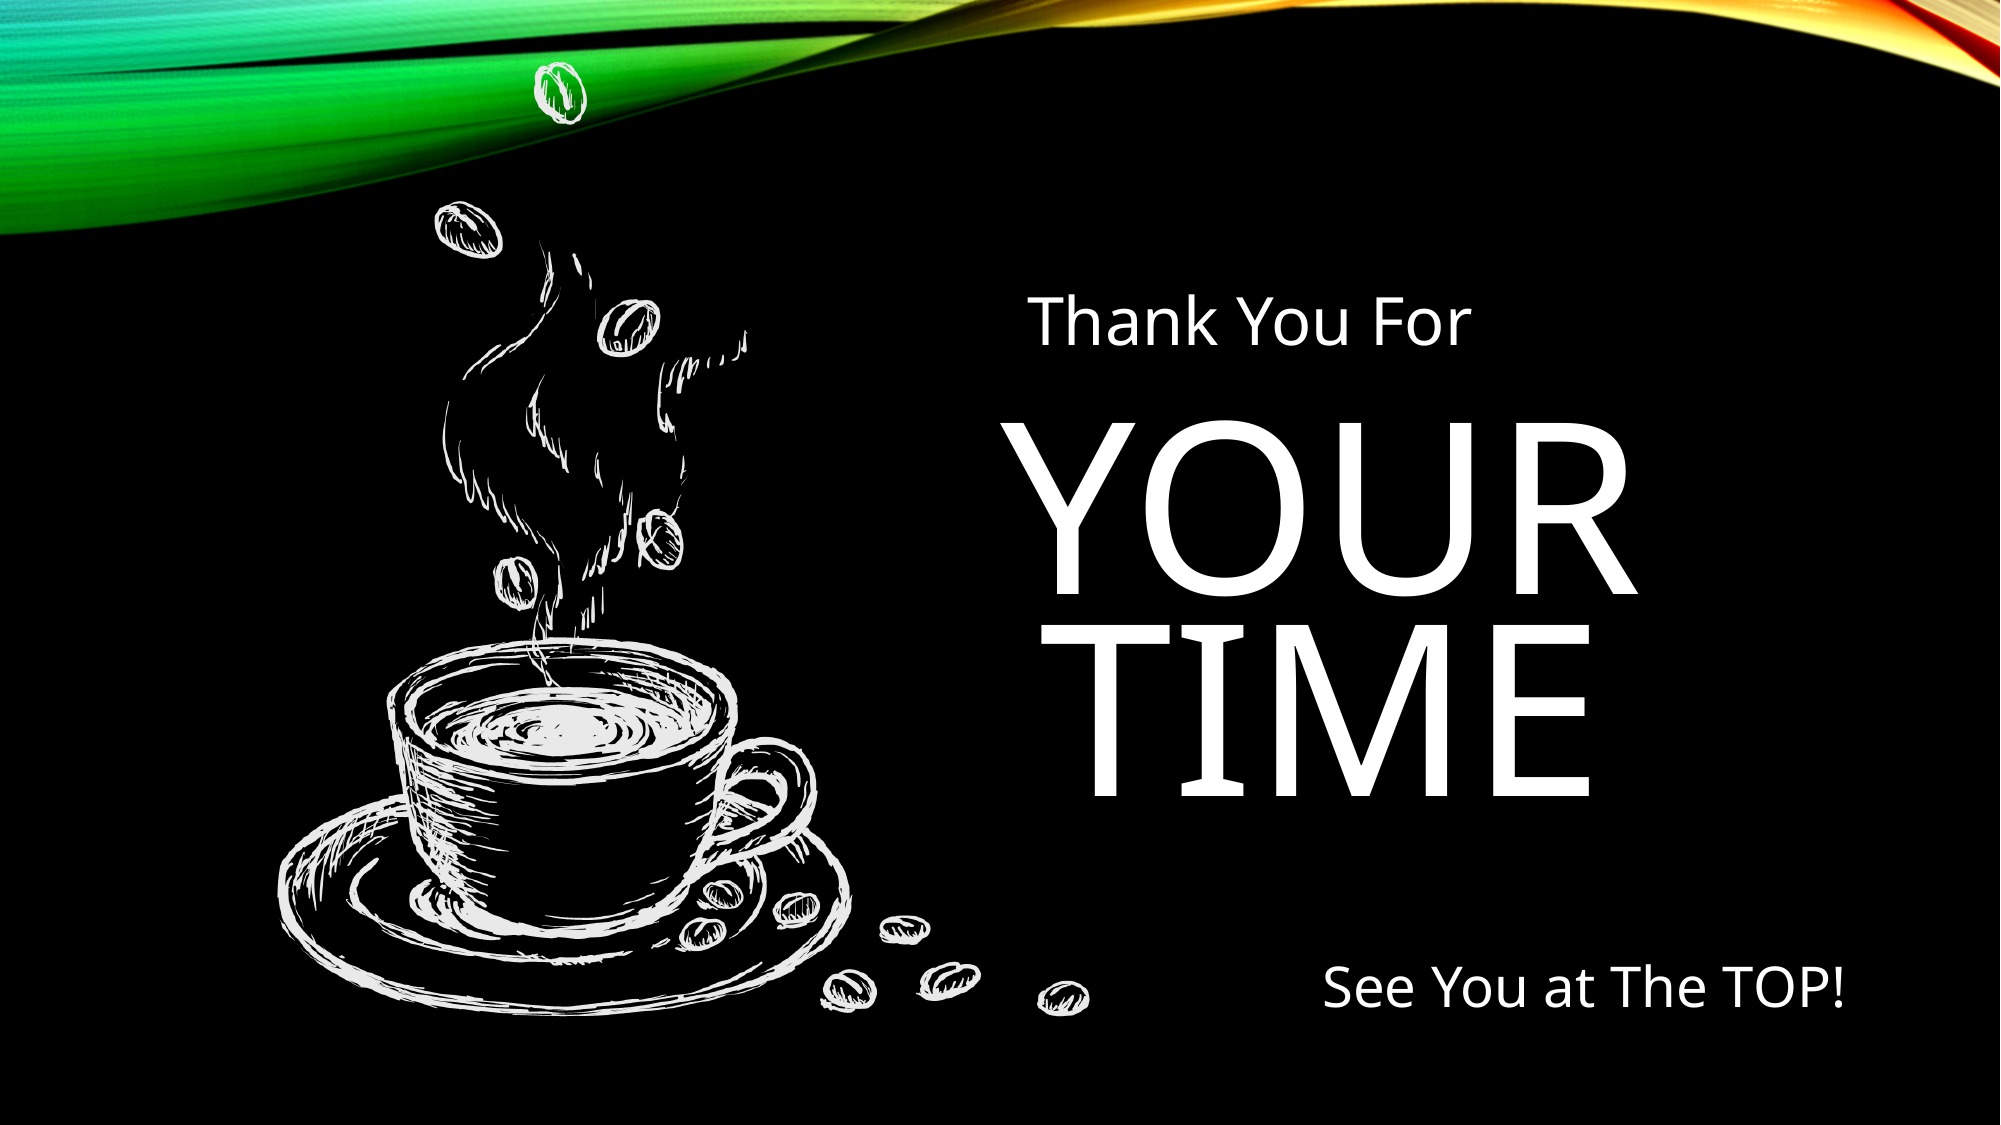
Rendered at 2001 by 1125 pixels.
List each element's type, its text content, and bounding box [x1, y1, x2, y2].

text_box YOUR TIME [1160, 424, 1741, 847]
text_box See You at The TOP! [1200, 941, 1968, 1030]
picture [0, 0, 2000, 1073]
text_box Thank You For [1160, 269, 1661, 370]
